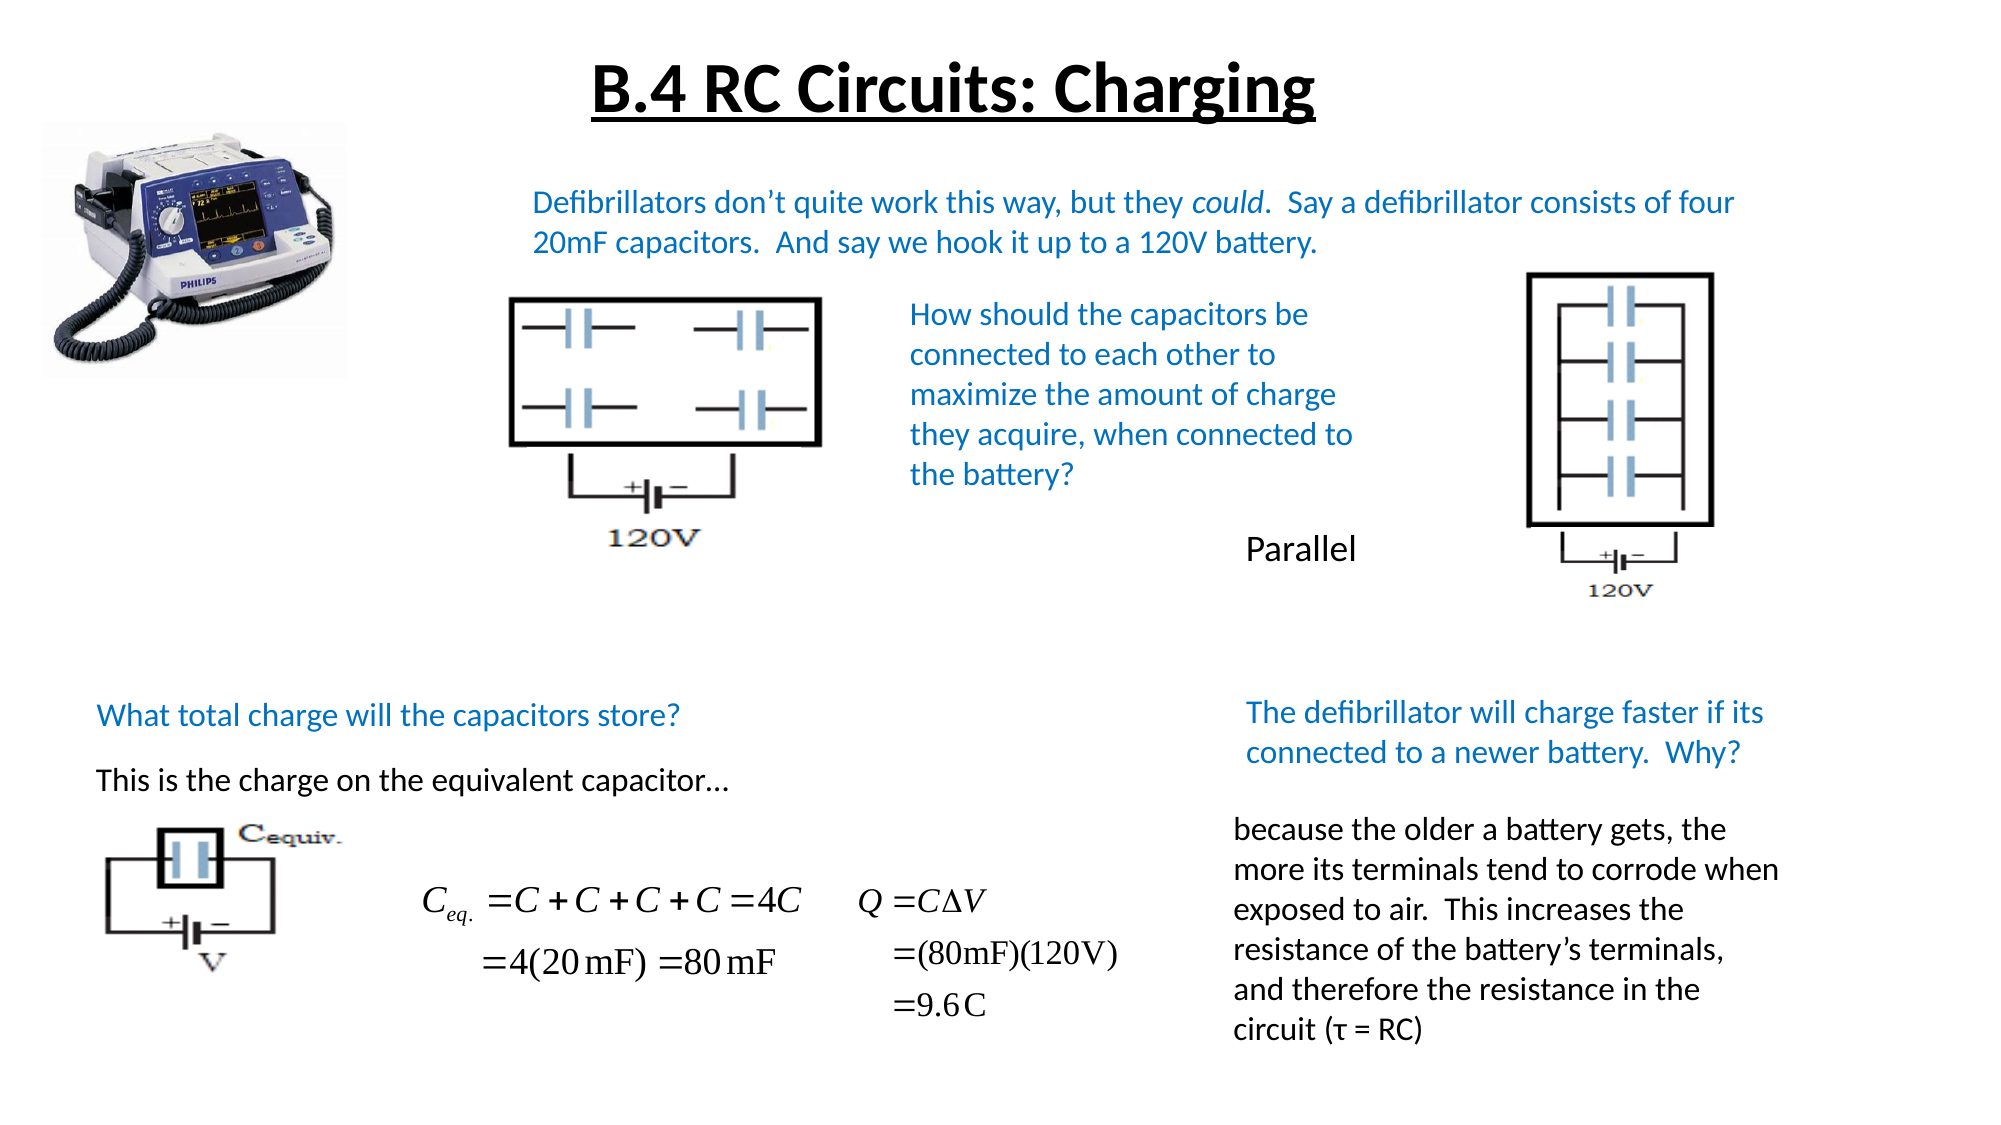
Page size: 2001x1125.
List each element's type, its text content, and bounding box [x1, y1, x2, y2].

text_box How should the capacitors be connected to each other to maximize the amount of charge they acquire, when connected to the battery? [895, 285, 1377, 500]
text_box This is the charge on the equivalent capacitor… [81, 751, 745, 806]
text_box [416, 876, 810, 991]
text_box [78, 809, 374, 1105]
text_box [1521, 267, 1734, 536]
text_box Defibrillators don’t quite work this way, but they could. Say a defibrillator consists of four 20mF capacitors. And say we hook it up to a 120V battery. [518, 172, 1759, 268]
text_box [1531, 527, 1724, 653]
picture [41, 122, 361, 379]
text_box What total charge will the capacitors store? [81, 685, 698, 741]
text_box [498, 290, 830, 457]
text_box The defibrillator will charge faster if its connected to a newer battery. Why? [1231, 682, 1788, 778]
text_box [526, 447, 802, 626]
text_box Parallel [1231, 516, 1372, 577]
text_box because the older a battery gets, the more its terminals tend to corrode when exposed to air. This increases the resistance of the battery’s terminals, and therefore the resistance in the circuit (τ = RC) [1218, 800, 1798, 1055]
text_box B.4 RC Circuits: Charging [576, 43, 1391, 137]
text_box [853, 880, 1124, 1031]
